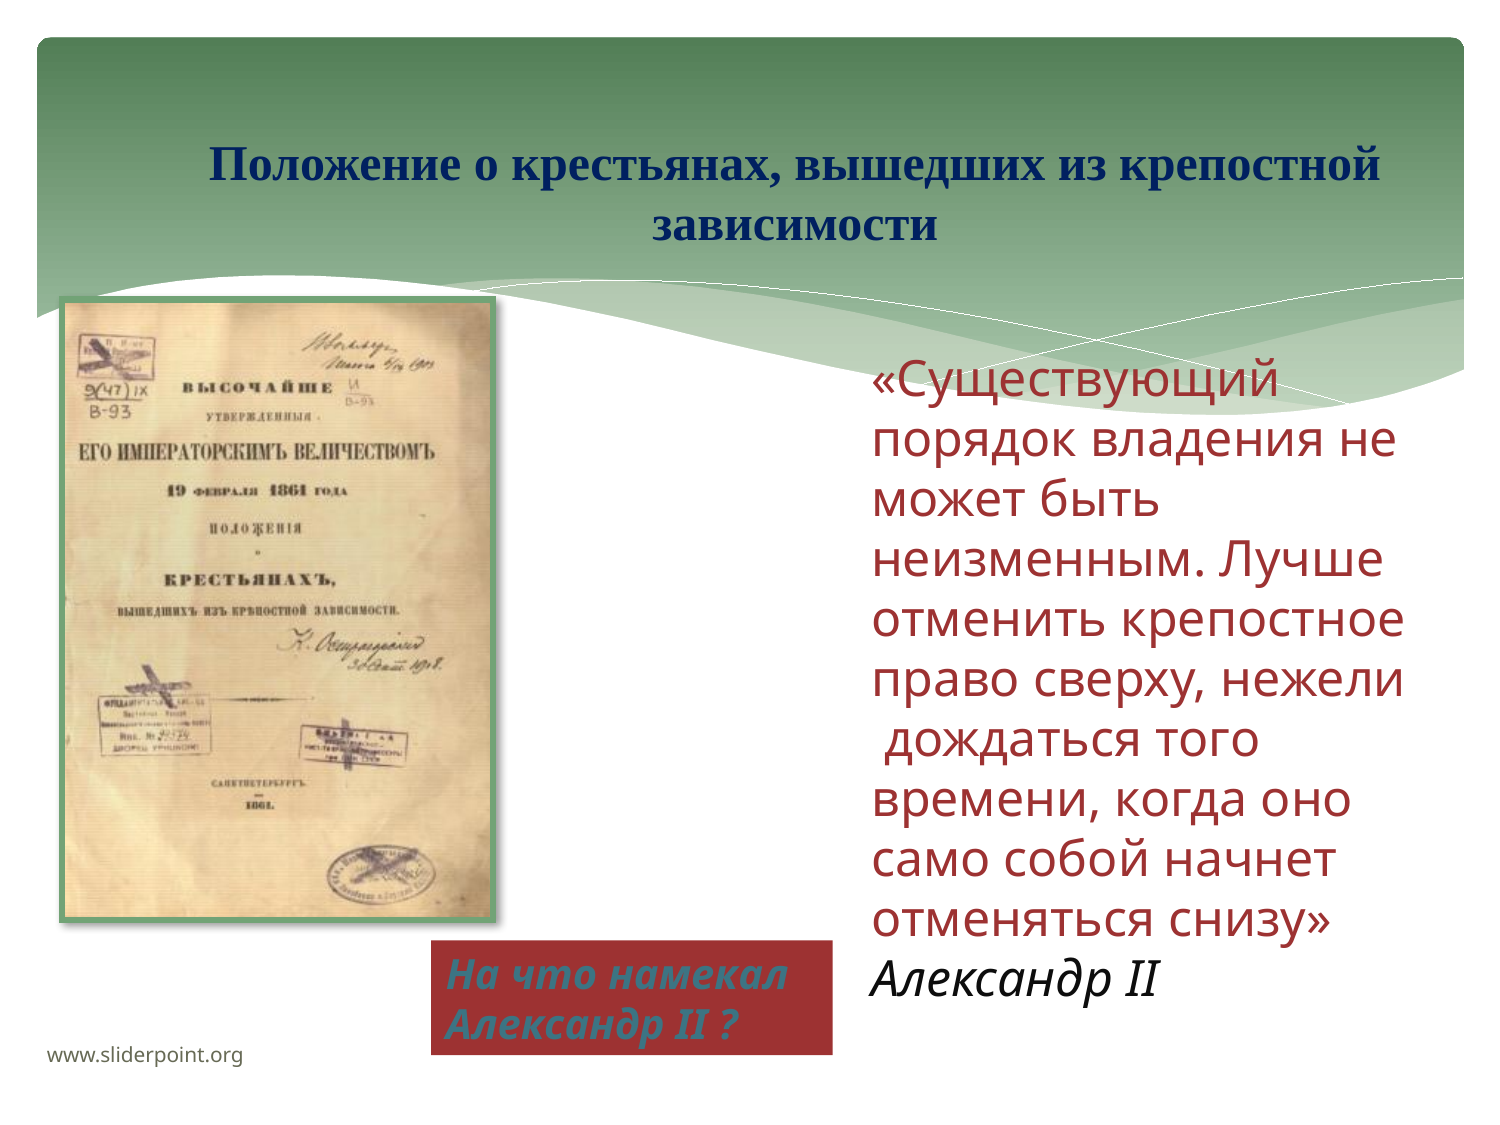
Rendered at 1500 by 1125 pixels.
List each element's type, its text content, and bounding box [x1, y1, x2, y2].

list «Существующий порядок владения не может быть неизменным. Лучше отменить крепостное право сверху, нежели дождаться того времени, когда оно само собой начнет отменяться снизу» Александр II [856, 339, 1427, 1024]
title Положение о крестьянах, вышедших из крепостной зависимости [123, 42, 1467, 339]
text_box На что намекал Александр II ? [431, 940, 833, 1056]
footer www.sliderpoint.org [31, 1025, 653, 1086]
picture [64, 302, 491, 918]
